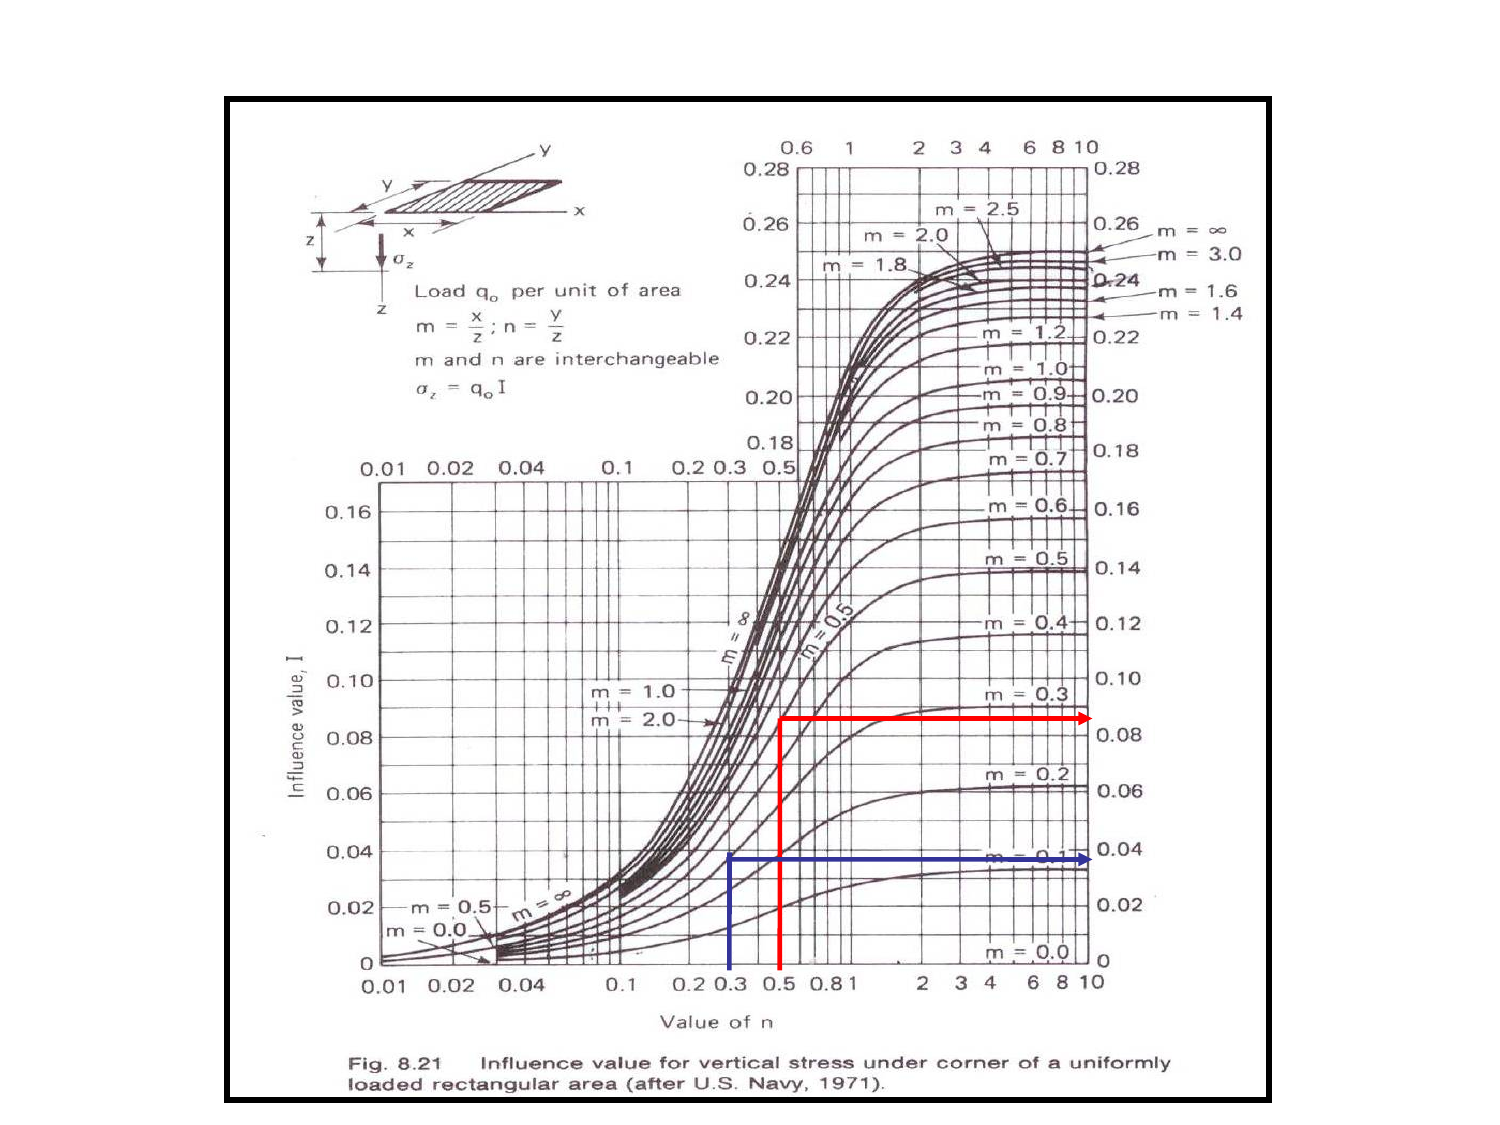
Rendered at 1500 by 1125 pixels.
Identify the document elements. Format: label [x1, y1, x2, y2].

picture [229, 101, 1267, 1098]
